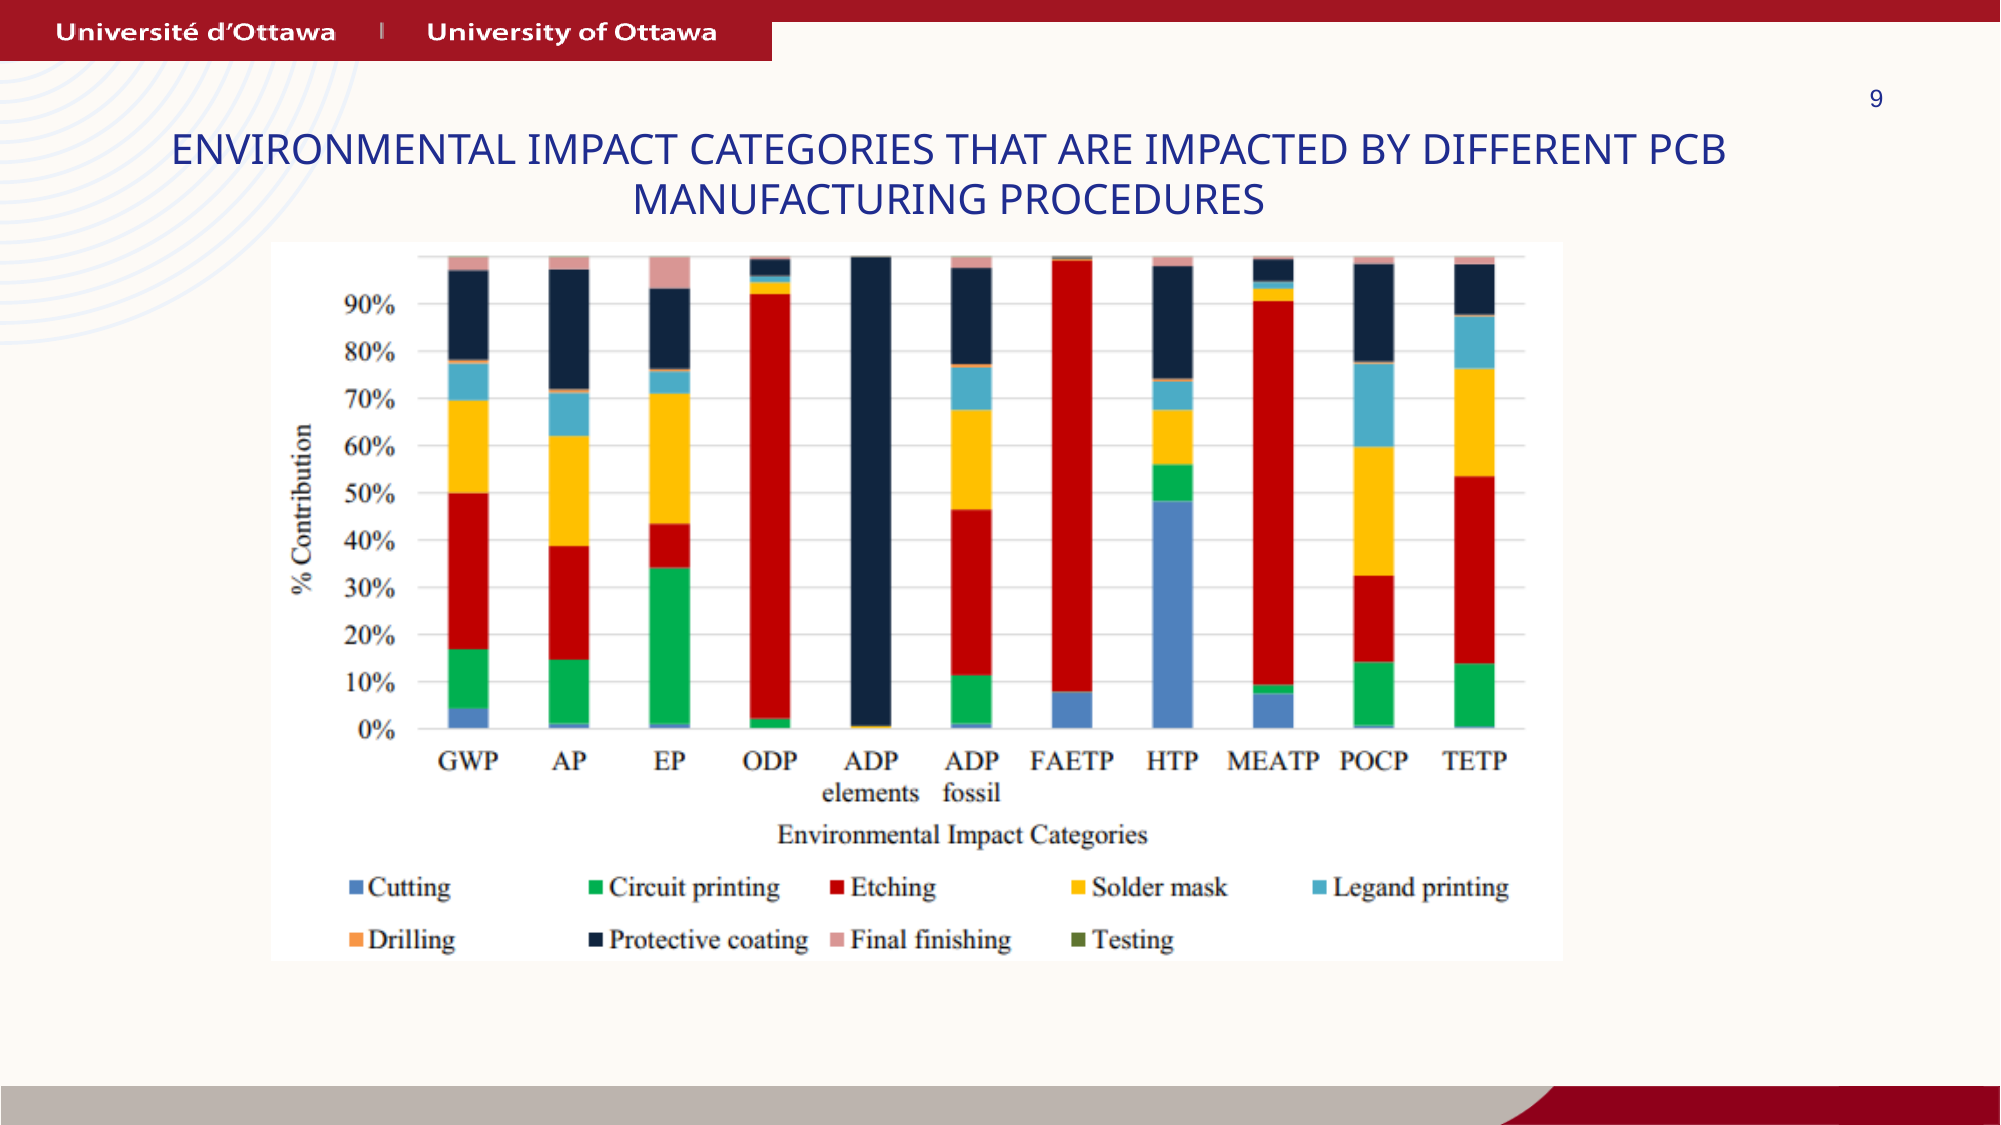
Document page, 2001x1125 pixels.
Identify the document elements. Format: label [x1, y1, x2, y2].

list [271, 242, 1563, 961]
text_box [0, 0, 2000, 1125]
